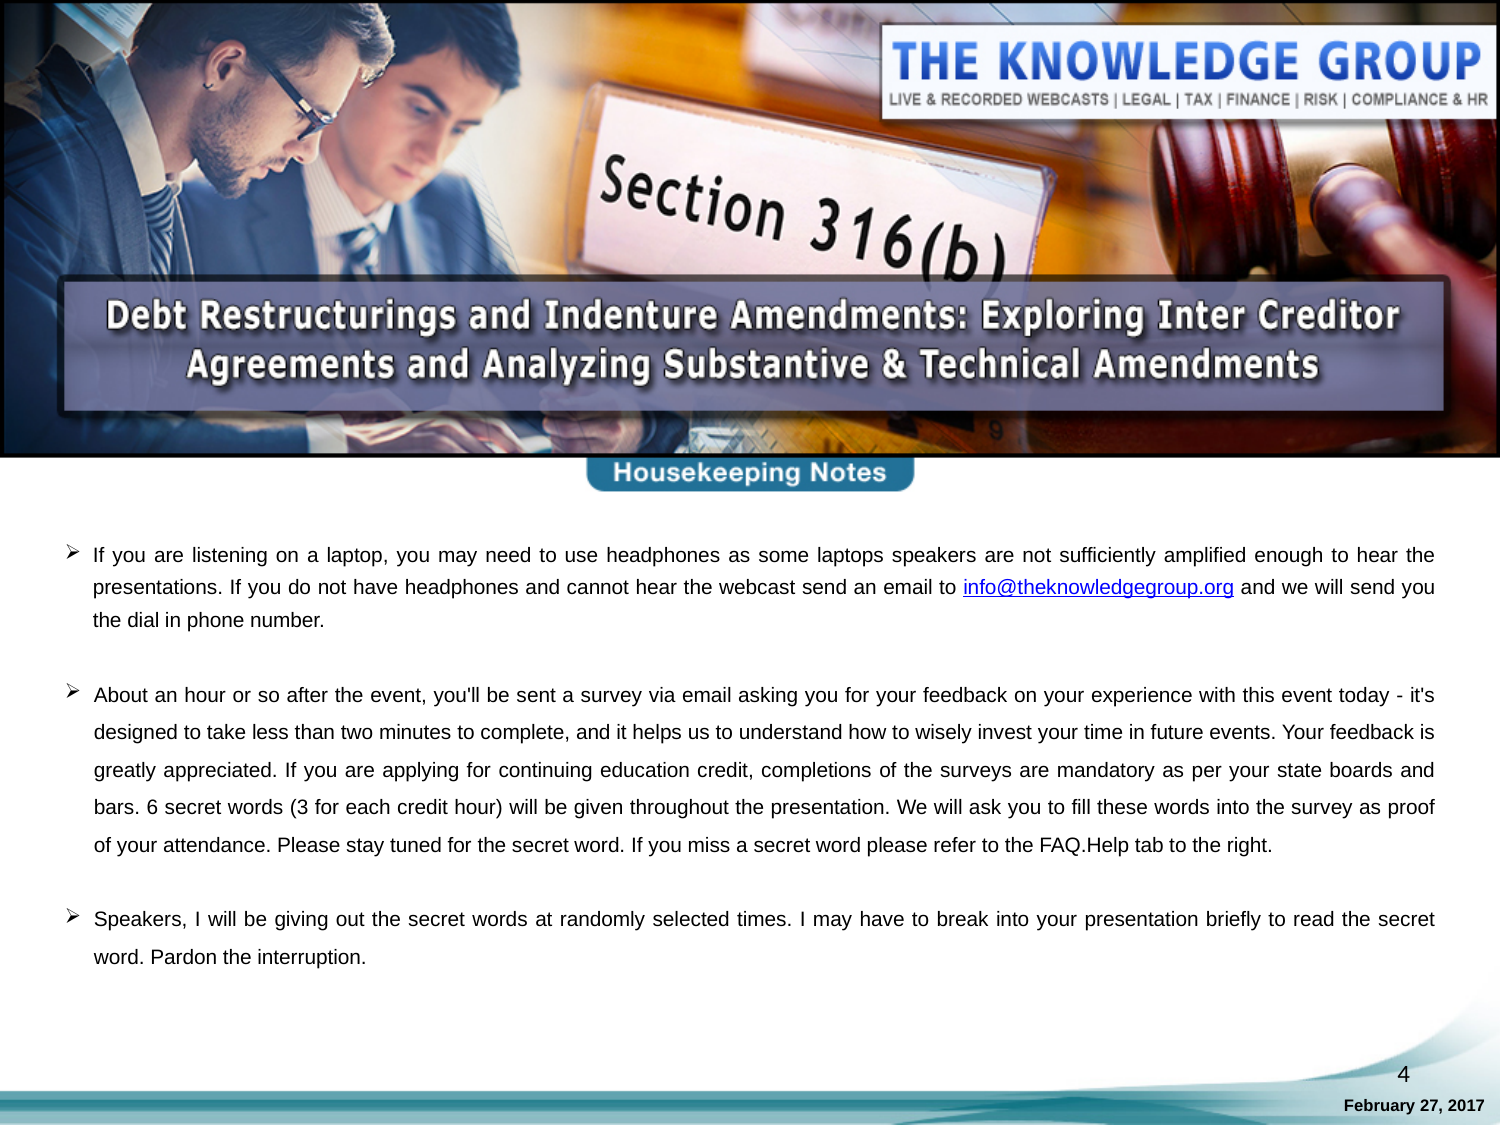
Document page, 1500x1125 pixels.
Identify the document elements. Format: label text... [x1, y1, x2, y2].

picture [0, 0, 1500, 1125]
slide_number 4 [1074, 1042, 1425, 1103]
text_box If you are listening on a laptop, you may need to use headphones as some laptops speakers are not sufficiently amplified enough to hear the presentations. If you do not have headphones and cannot hear the webcast send an email to info@theknowledgegroup.org and we will send you the dial in phone number. About an hour or so after the event, you'll be sent a survey via email asking you for your feedback on your experience with this event today - it's designed to take less than two minutes to complete, and it helps us to understand how to wisely invest your time in future events. Your feedback is greatly appreciated. If you are applying for continuing education credit, completions of the surveys are mandatory as per your state boards and bars. 6 secret words (3 for each credit hour) will be given throughout the presentation. We will ask you to fill these words into the survey as proof of your attendance. Please stay tuned for the secret word. If you miss a secret word please refer to the FAQ.Help tab to the right. Speakers, I will be giving out the secret words at randomly selected times. I may have to break into your presentation briefly to read the secret word. Pardon the interruption. [50, 501, 1450, 976]
text_box February 27, 2017 [1100, 1087, 1500, 1123]
